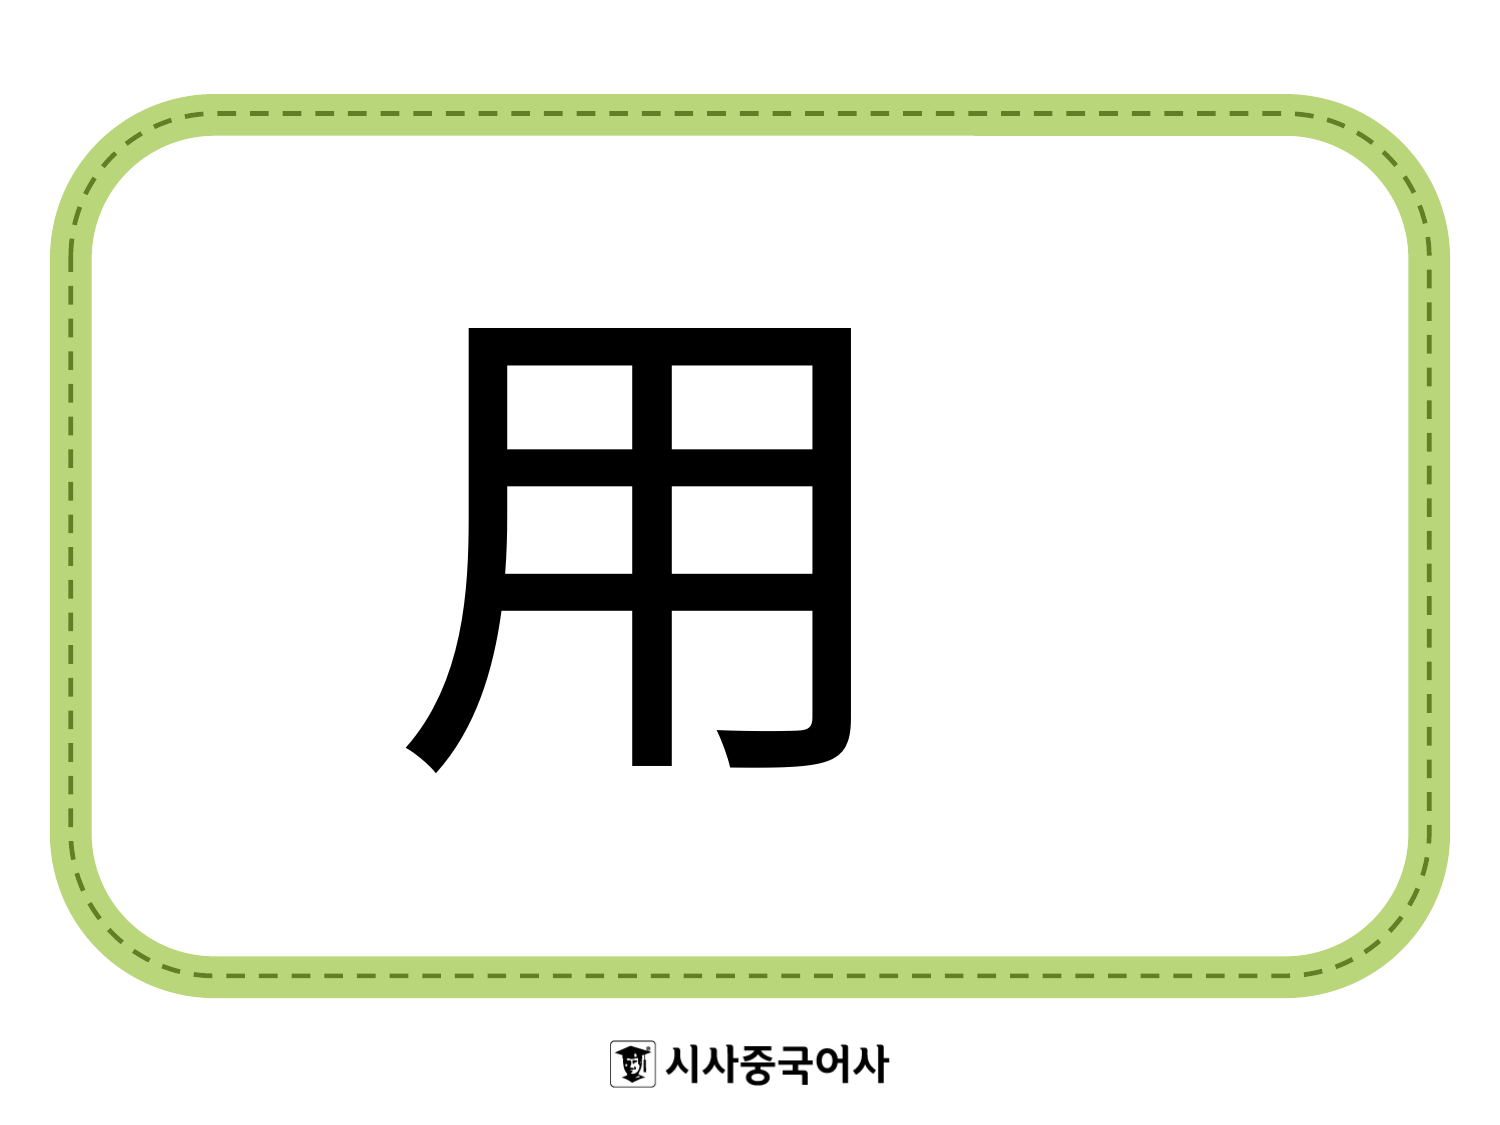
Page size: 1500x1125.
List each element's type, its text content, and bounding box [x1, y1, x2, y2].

text_box 用 [145, 189, 1354, 853]
picture [602, 1034, 898, 1094]
